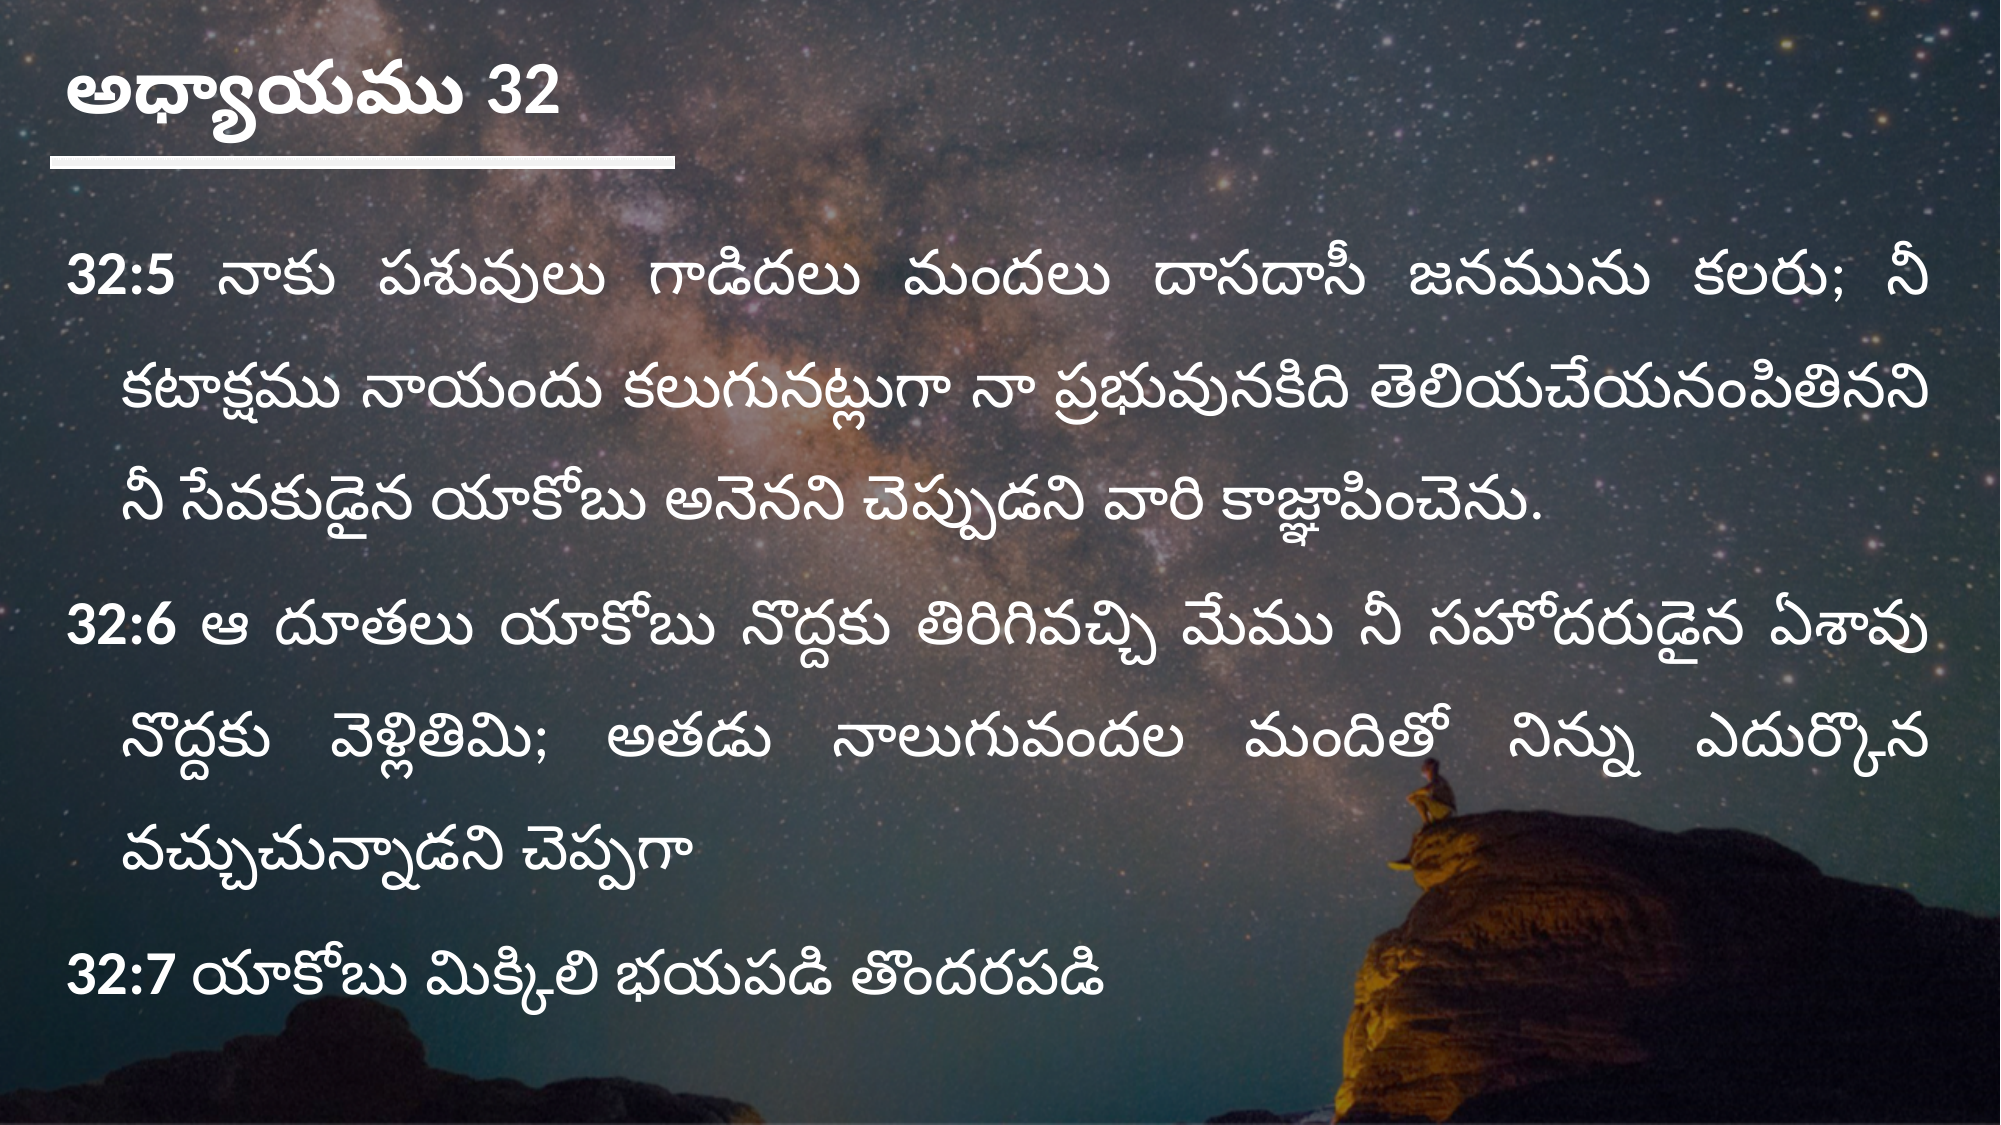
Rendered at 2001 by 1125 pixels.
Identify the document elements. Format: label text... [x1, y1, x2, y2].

title అధ్యాయము 32 [50, 0, 1925, 167]
list 32:5 నాకు పశువులు గాడిదలు మందలు దాసదాసీ జనమును కలరు; నీ కటాక్షము నాయందు కలుగునట్లుగా నా ప్రభువునకిది తెలియచేయనంపితినని నీ సేవకుడైన యాకోబు అనెనని చెప్పుడని వారి కాజ్ఞాపించెను. 32:6 ఆ దూతలు యాకోబు నొద్దకు తిరిగివచ్చి మేము నీ సహోదరుడైన ఏశావు నొద్దకు వెళ్లితివిు; అతడు నాలుగువందల మందితో నిన్ను ఎదుర్కొన వచ్చుచున్నాడని చెప్పగా 32:7 యాకోబు మిక్కిలి భయపడి తొందరపడి [50, 187, 1946, 1063]
picture [0, 0, 2000, 1125]
